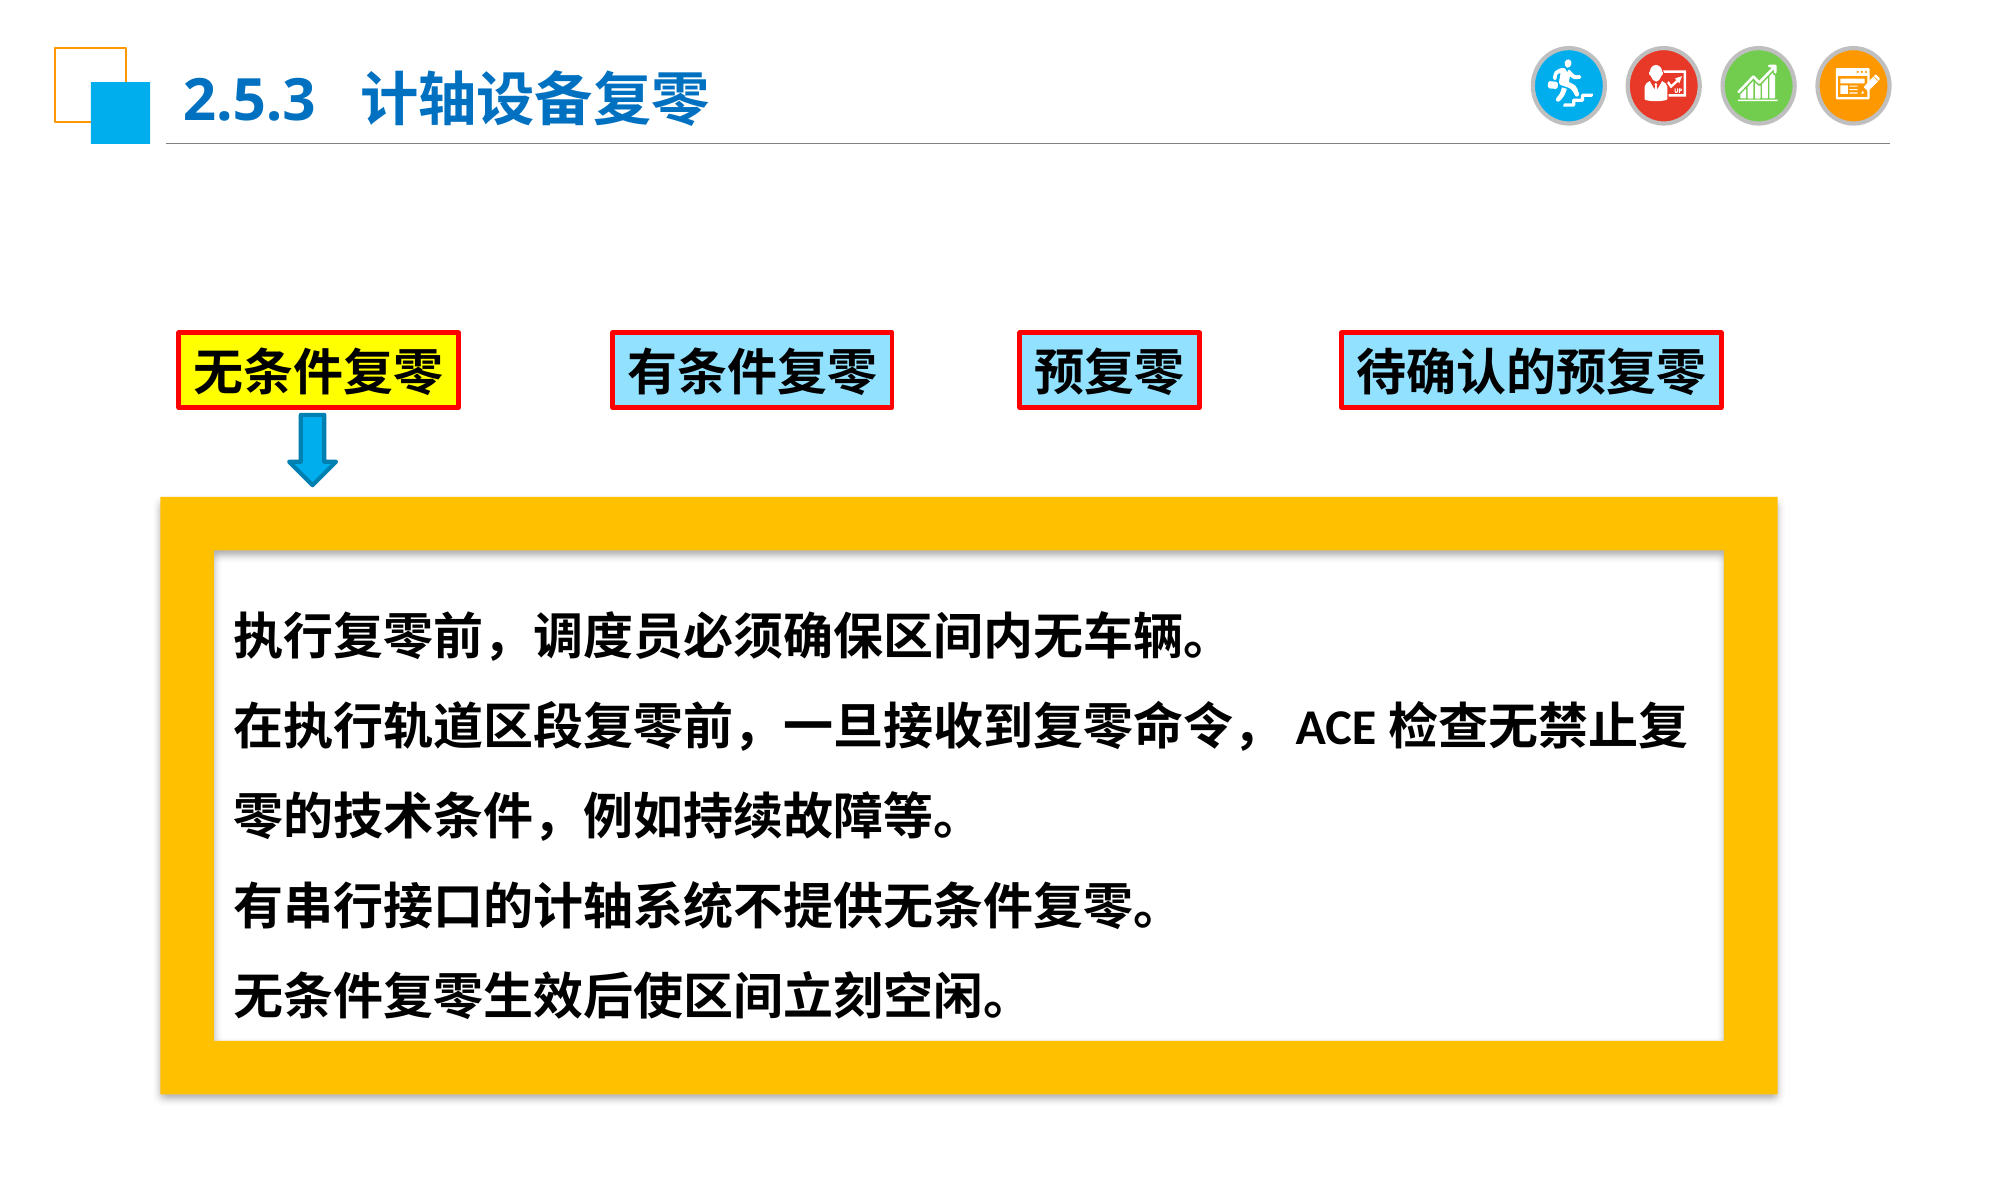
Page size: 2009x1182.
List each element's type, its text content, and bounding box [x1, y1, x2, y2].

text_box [160, 496, 1778, 1095]
text_box 待确认的预复零 [1341, 332, 1722, 408]
text_box 有条件复零 [612, 332, 893, 408]
text_box 2.5.3 计轴设备复零 [162, 51, 731, 142]
text_box [287, 412, 338, 488]
text_box 预复零 [1019, 332, 1200, 408]
text_box 无条件复零 [178, 332, 459, 408]
